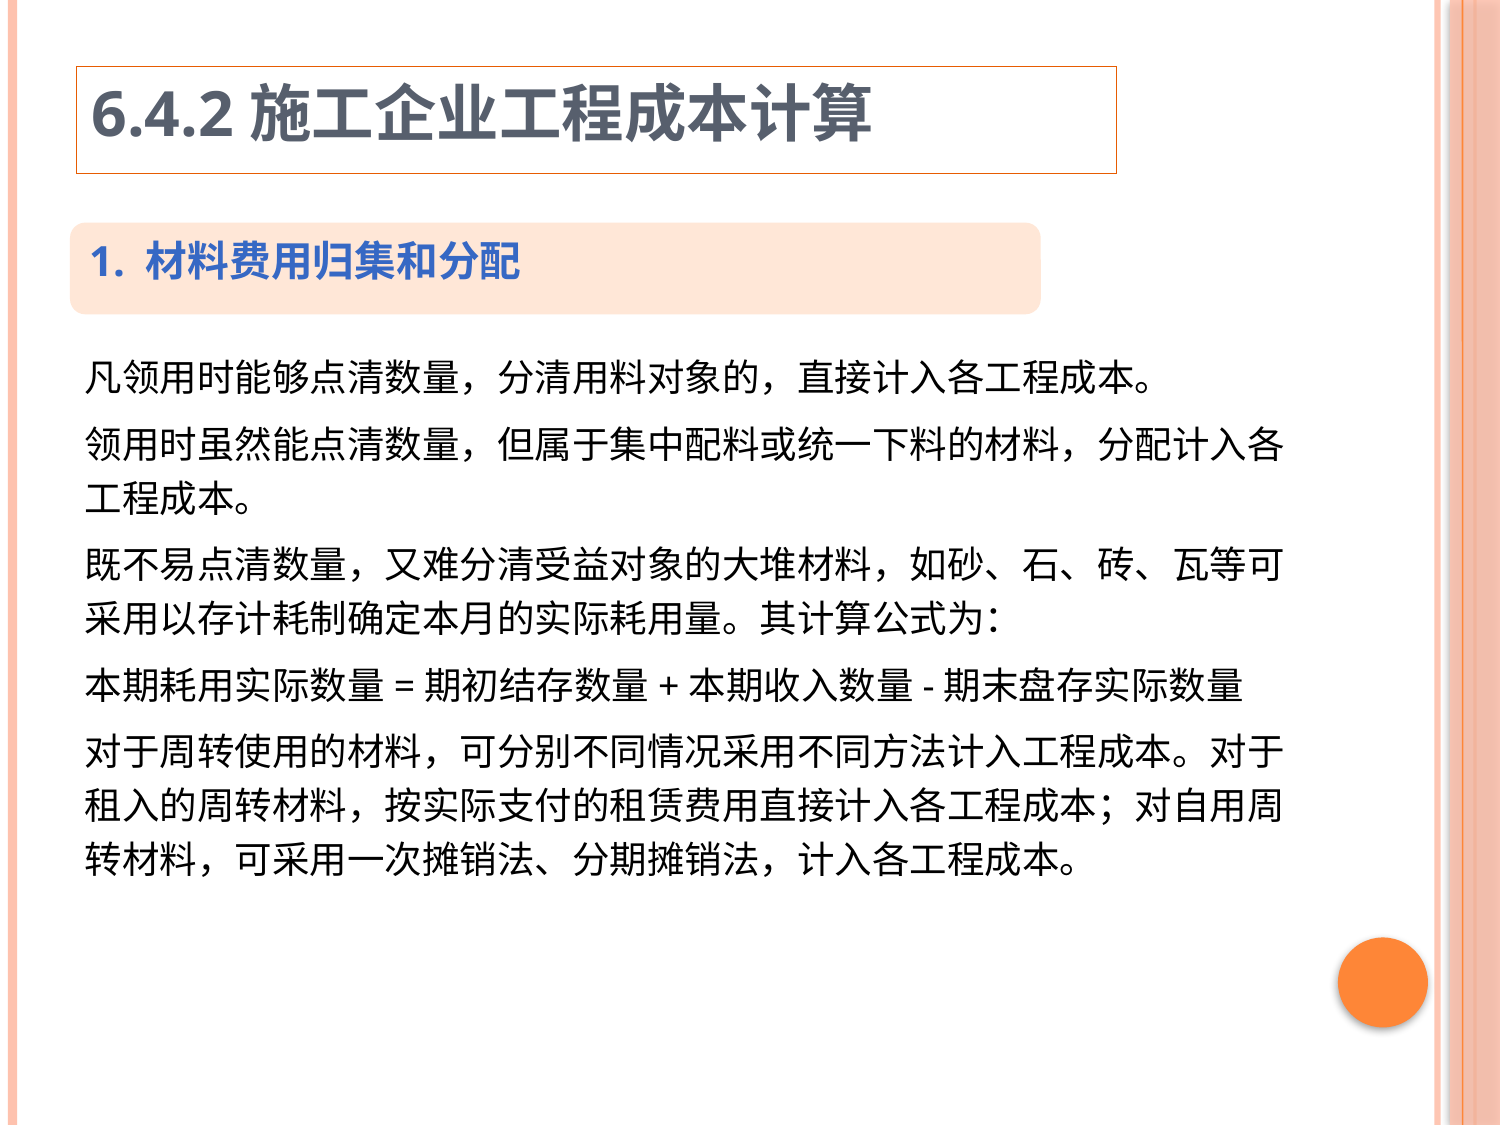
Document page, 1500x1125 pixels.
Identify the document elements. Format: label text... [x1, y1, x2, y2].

text_box 6.4.2施工企业工程成本计算 [76, 66, 1117, 174]
text_box 1. 材料费用归集和分配 [69, 222, 1041, 315]
text_box 凡领用时能够点清数量，分清用料对象的，直接计入各工程成本。 领用时虽然能点清数量，但属于集中配料或统一下料的材料，分配计入各工程成本。 既不易点清数量，又难分清受益对象的大堆材料，如砂、石、砖、瓦等可采用以存计耗制确定本月的实际耗用量。其计算公式为： 本期耗用实际数量=期初结存数量+本期收入数量-期末盘存实际数量 对于周转使用的材料，可分别不同情况采用不同方法计入工程成本。对于租入的周转材料，按实际支付的租赁费用直接计入各工程成本；对自用周转材料，可采用一次摊销法、分期摊销法，计入各工程成本。 [69, 338, 1322, 956]
